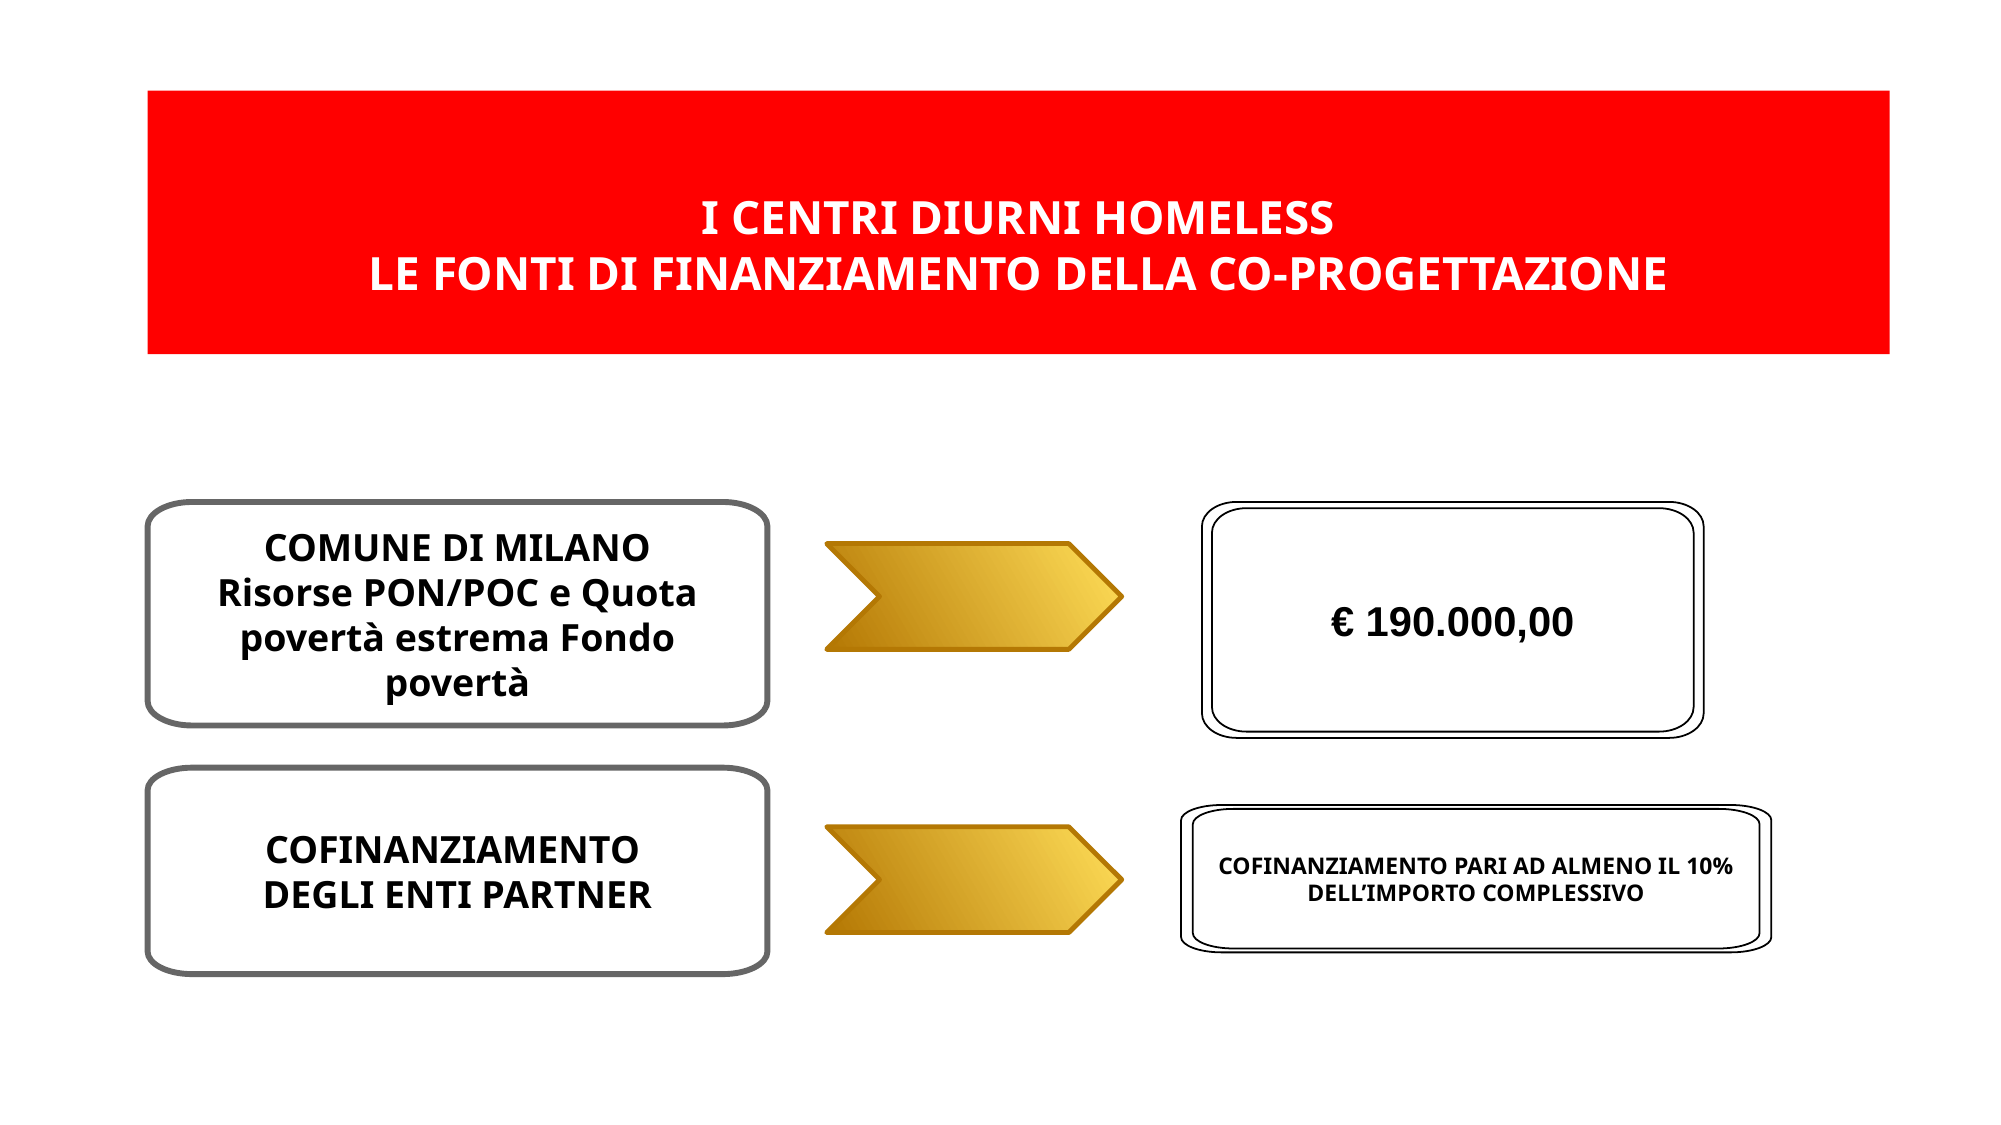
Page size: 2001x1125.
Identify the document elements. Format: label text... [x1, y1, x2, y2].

text_box COMUNE DI MILANO Risorse PON/POC e Quota povertà estrema Fondo povertà [147, 501, 768, 726]
text_box COFINANZIAMENTO DEGLI ENTI PARTNER [147, 767, 768, 975]
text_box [1180, 804, 1772, 953]
title I CENTRI DIURNI HOMELESS LE FONTI DI FINANZIAMENTO DELLA CO-PROGETTAZIONE [147, 90, 1890, 355]
text_box [826, 543, 1122, 650]
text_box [1201, 501, 1704, 739]
text_box [826, 826, 1122, 933]
